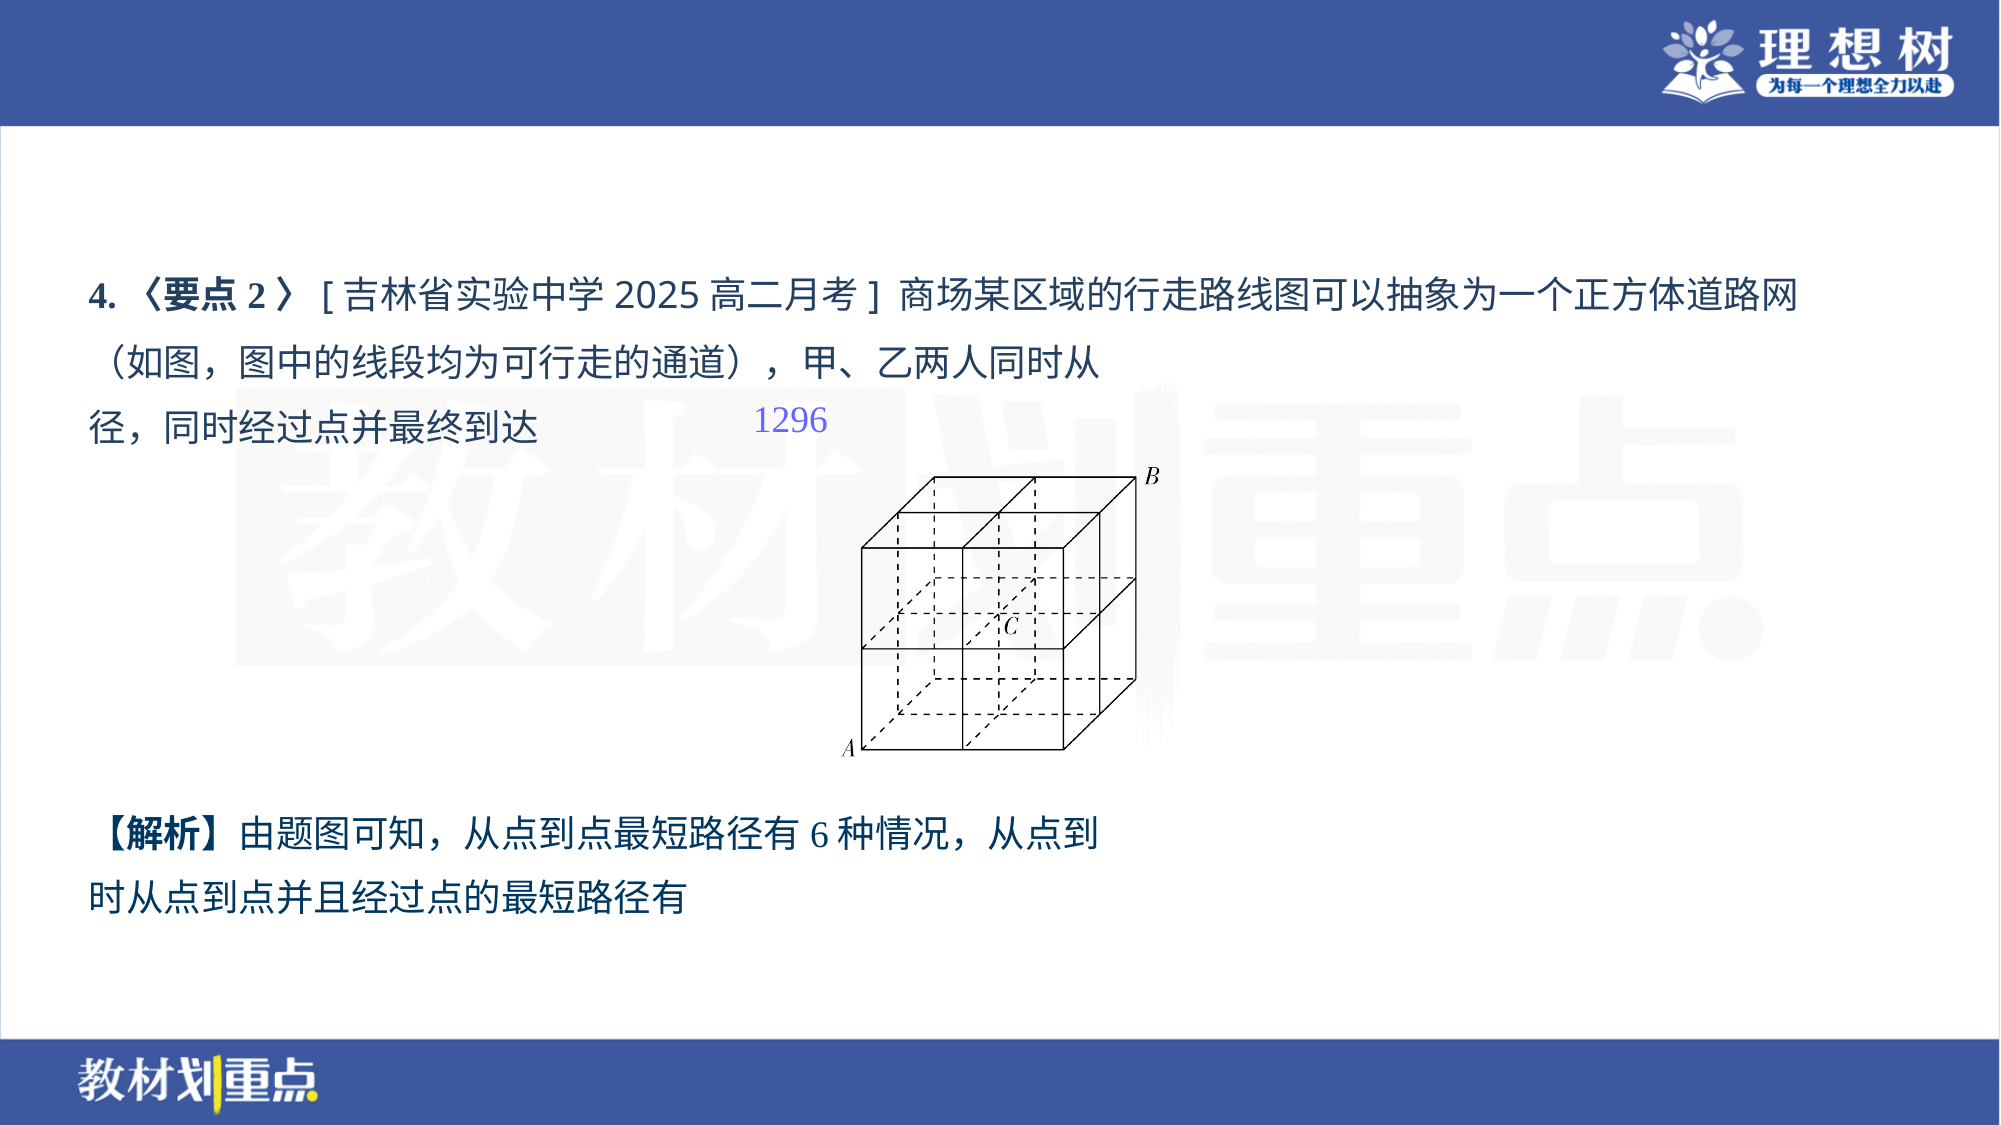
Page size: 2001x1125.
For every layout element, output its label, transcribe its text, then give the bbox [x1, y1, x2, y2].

picture [0, 0, 2000, 1125]
text_box 1296 [739, 375, 842, 434]
